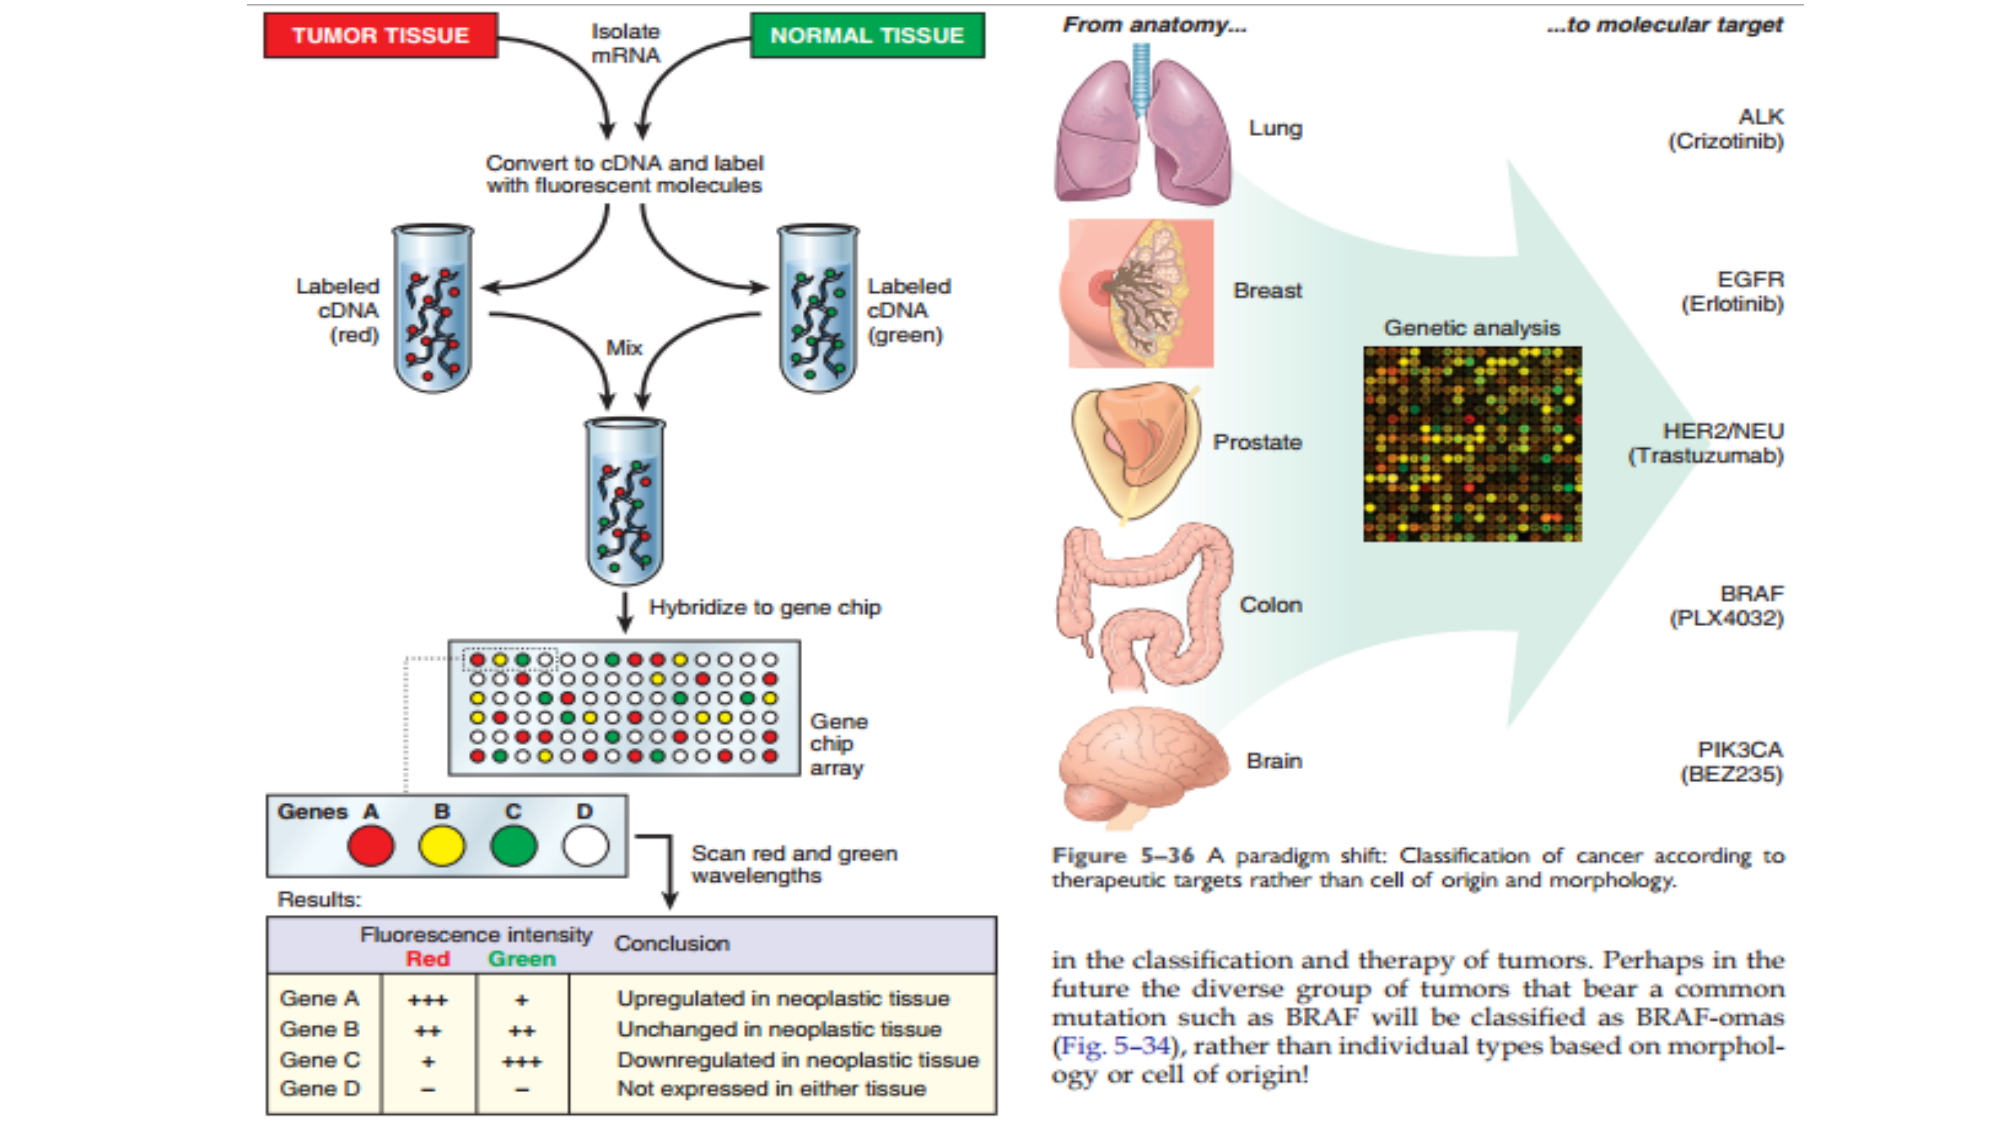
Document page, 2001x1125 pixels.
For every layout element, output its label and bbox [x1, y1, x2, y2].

list [247, 4, 1804, 1125]
